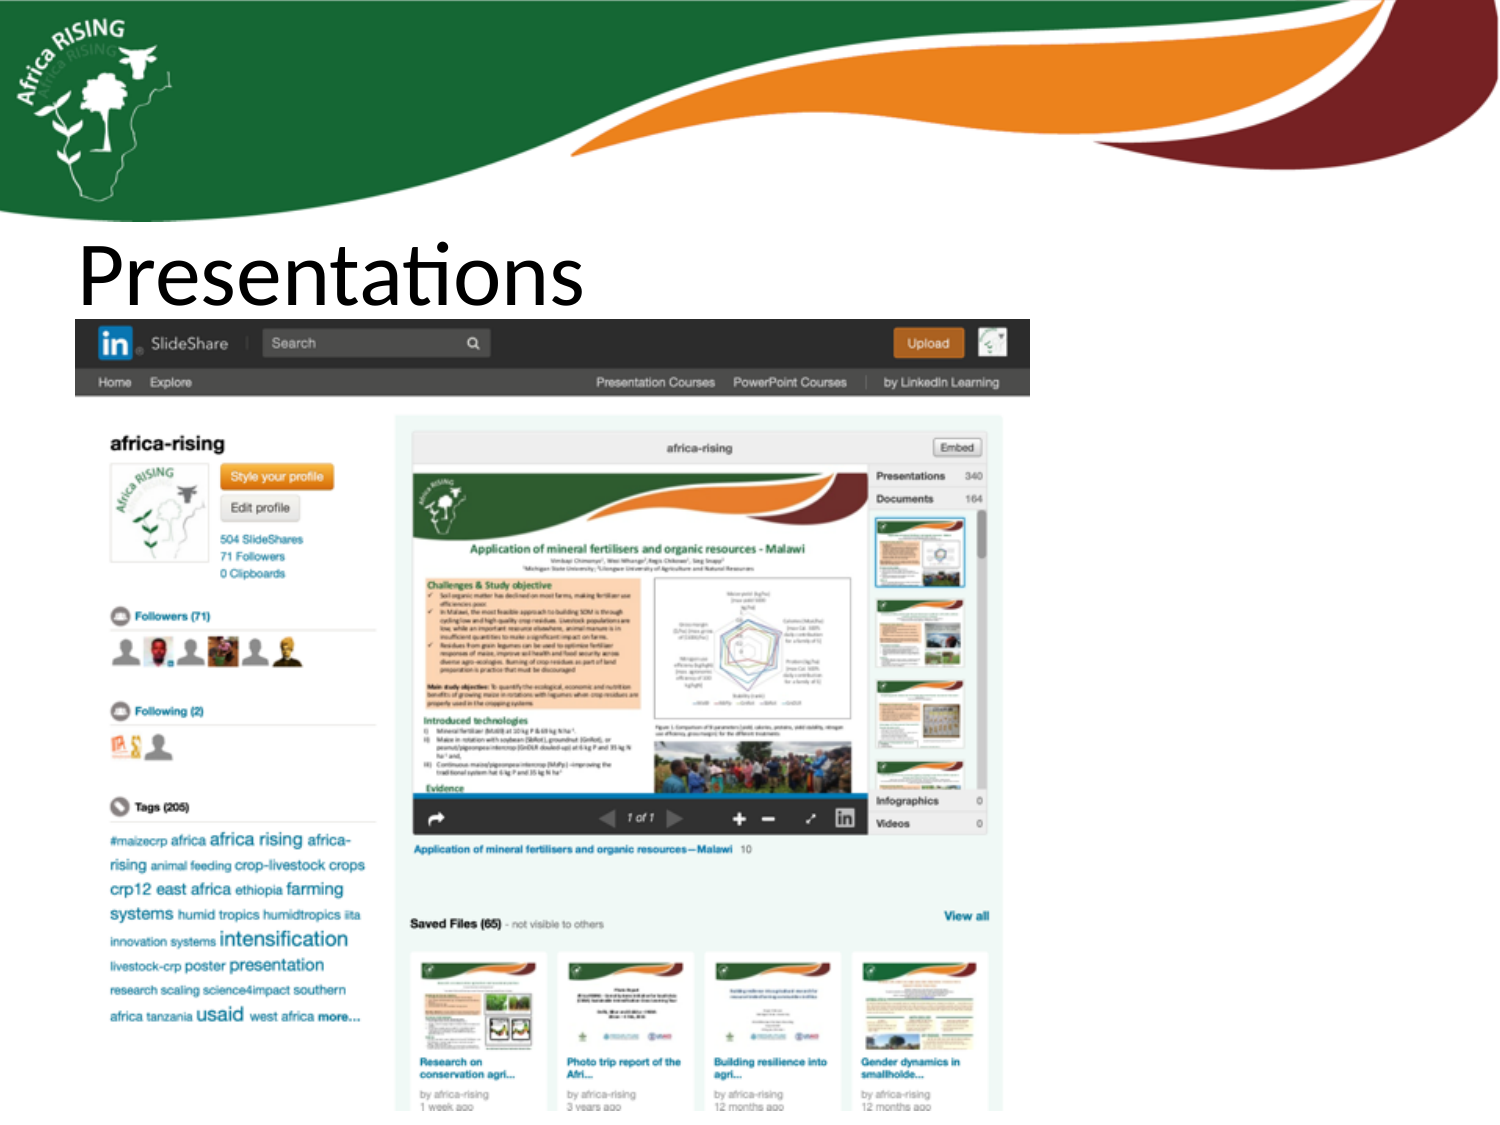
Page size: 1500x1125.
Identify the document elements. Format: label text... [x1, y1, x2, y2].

title Presentations [62, 200, 1412, 338]
picture [0, 0, 1499, 222]
picture [74, 319, 1030, 1111]
